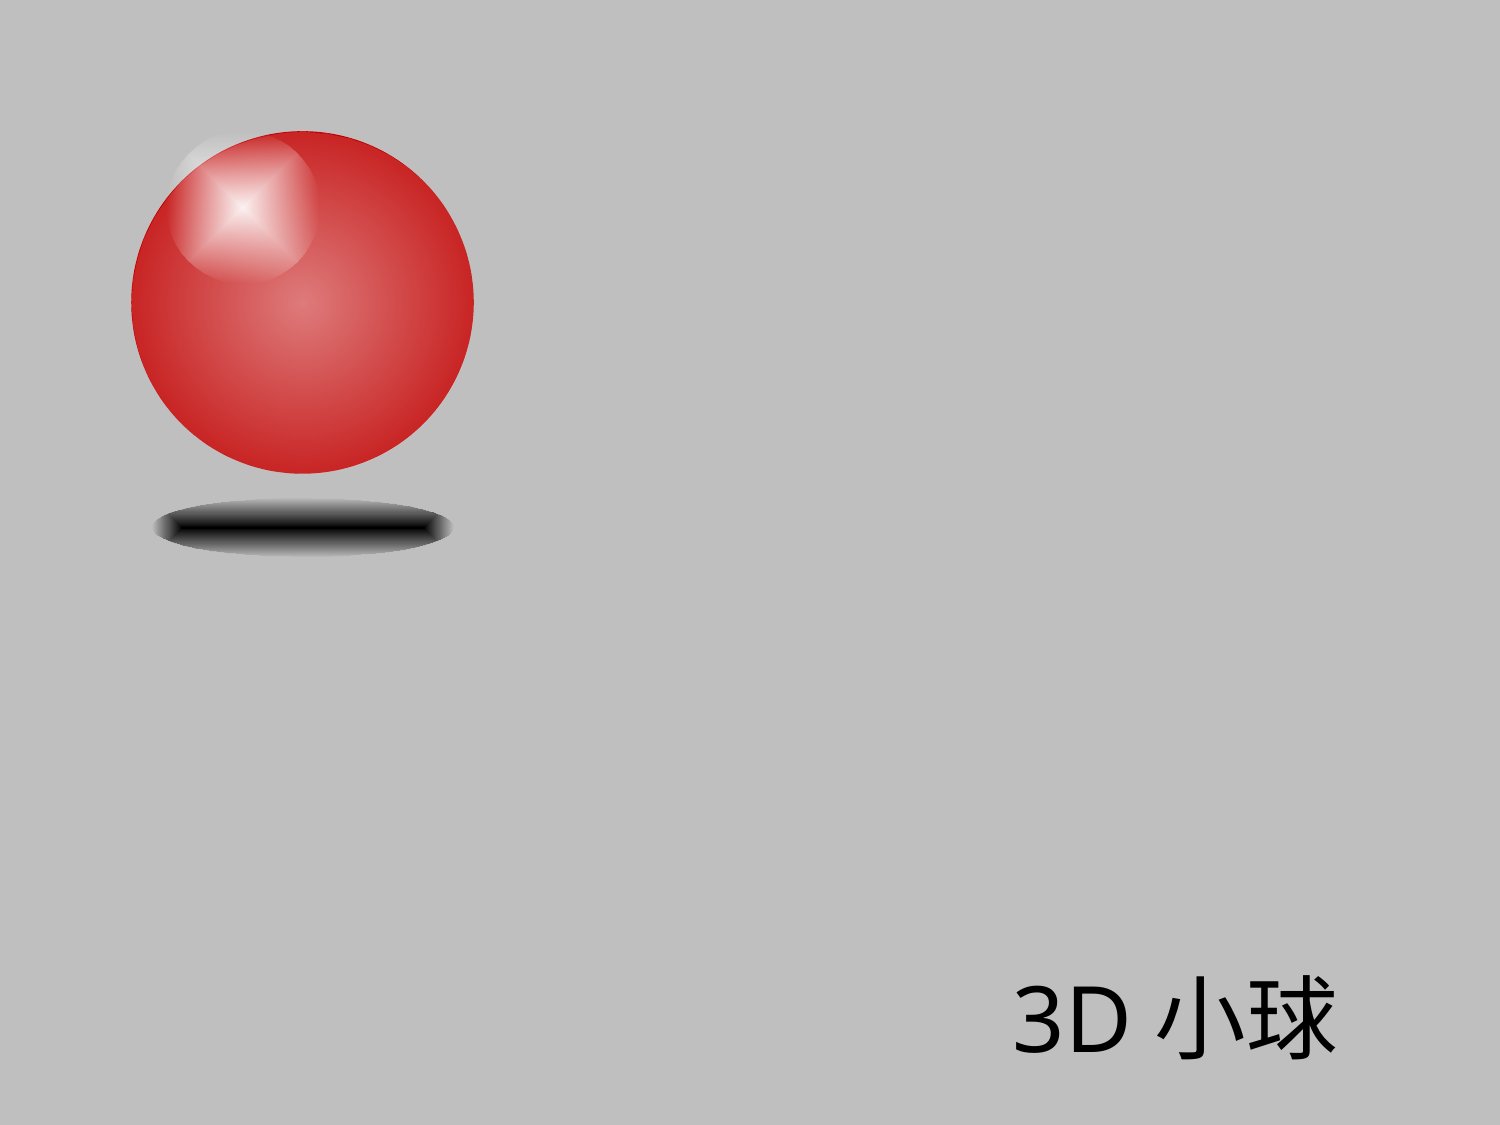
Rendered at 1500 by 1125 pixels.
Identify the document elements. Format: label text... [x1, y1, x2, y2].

text_box [149, 495, 456, 559]
text_box [129, 129, 476, 476]
text_box [164, 129, 322, 287]
text_box 3D小球 [998, 952, 1471, 1078]
